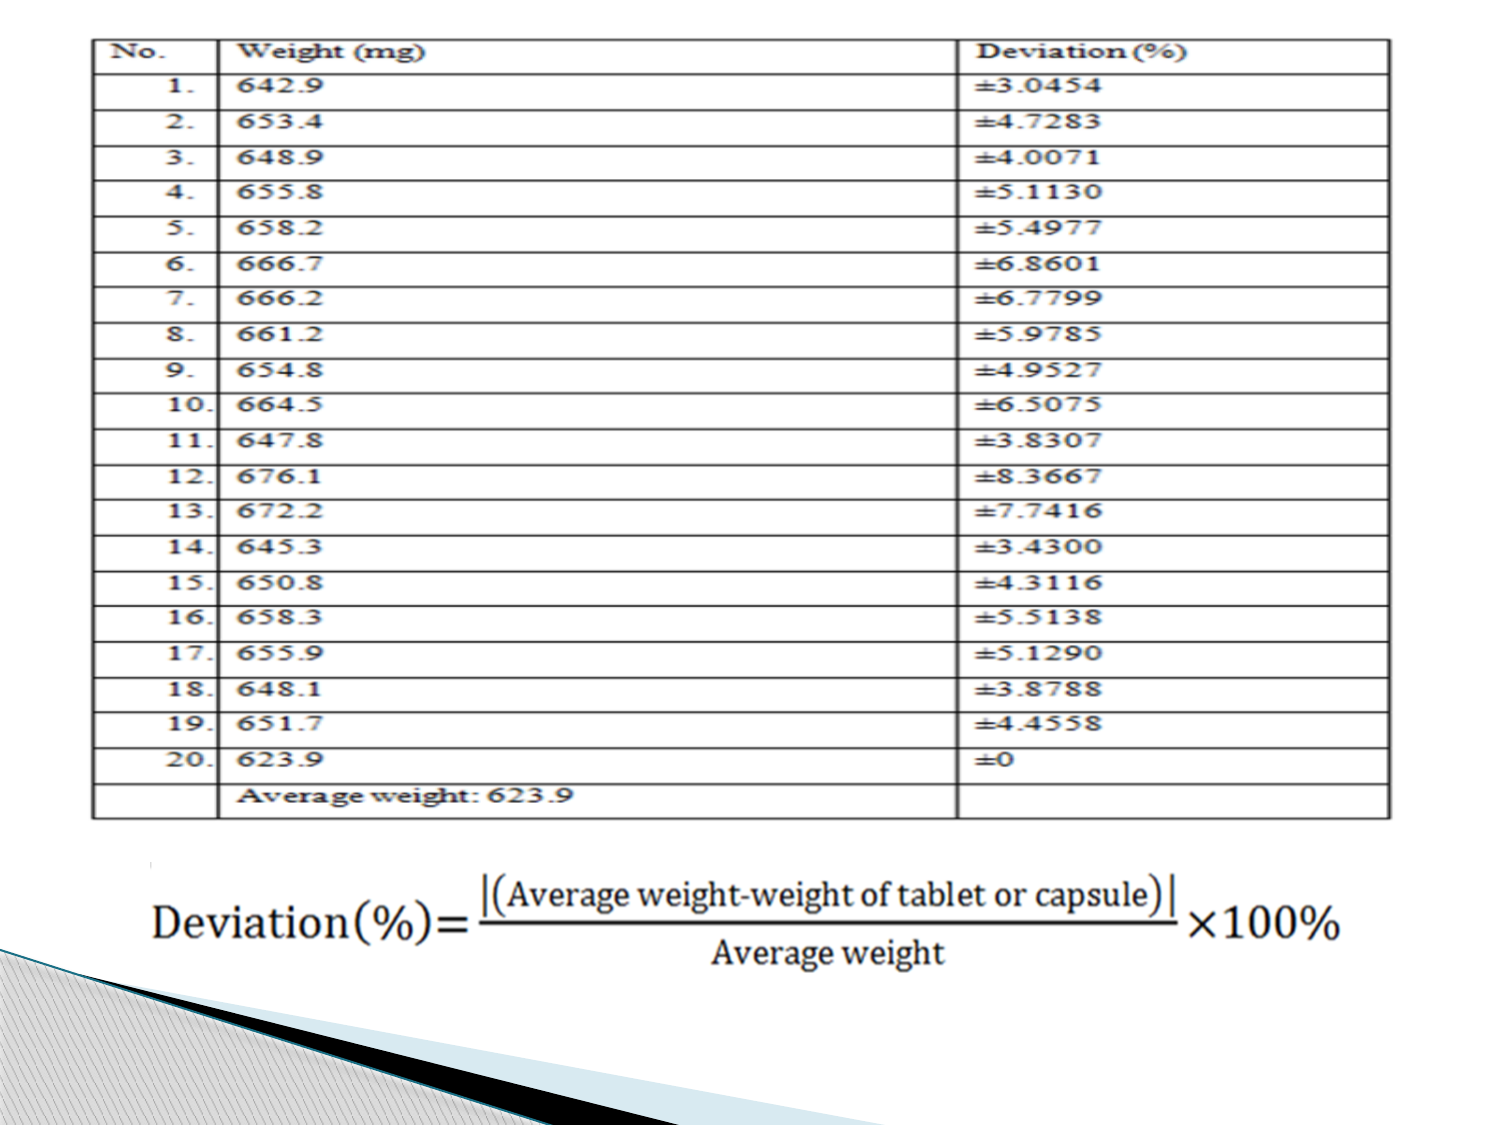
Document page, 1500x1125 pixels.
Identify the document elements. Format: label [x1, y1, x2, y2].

picture [24, 24, 1463, 839]
picture [149, 862, 1351, 982]
